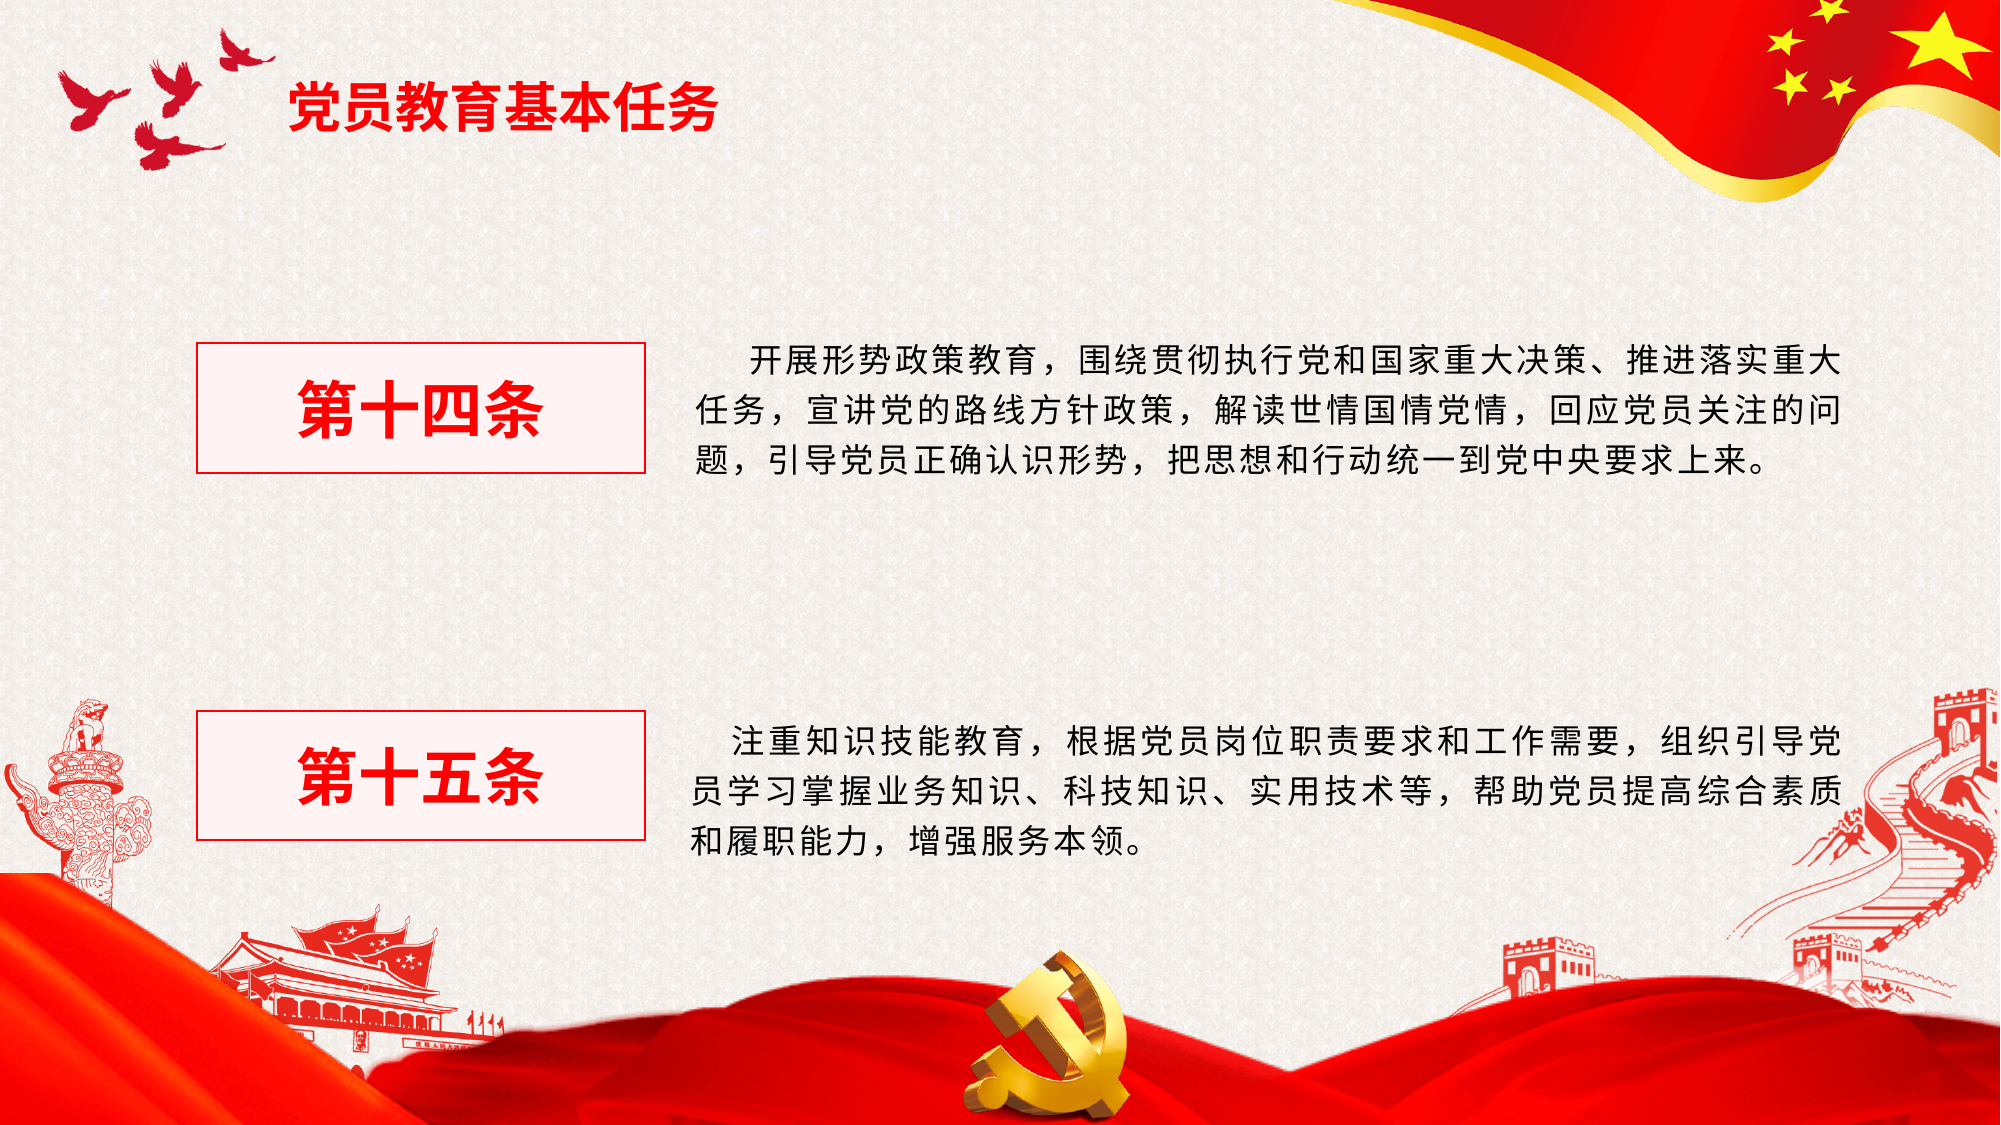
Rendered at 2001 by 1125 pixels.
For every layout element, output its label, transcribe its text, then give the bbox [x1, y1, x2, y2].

text_box 第十五条 [196, 710, 646, 841]
text_box 注重知识技能教育，根据党员岗位职责要求和工作需要，组织引导党员学习掌握业务知识、科技知识、实用技术等，帮助党员提高综合素质和履职能力，增强服务本领。 [672, 701, 1863, 879]
text_box 第十四条 [196, 342, 646, 474]
text_box 党员教育基本任务 [266, 63, 825, 149]
picture [0, 0, 2000, 1125]
text_box 开展形势政策教育，围绕贯彻执行党和国家重大决策、推进落实重大任务，宣讲党的路线方针政策，解读世情国情党情，回应党员关注的问题，引导党员正确认识形势，把思想和行动统一到党中央要求上来。 [678, 320, 1863, 546]
